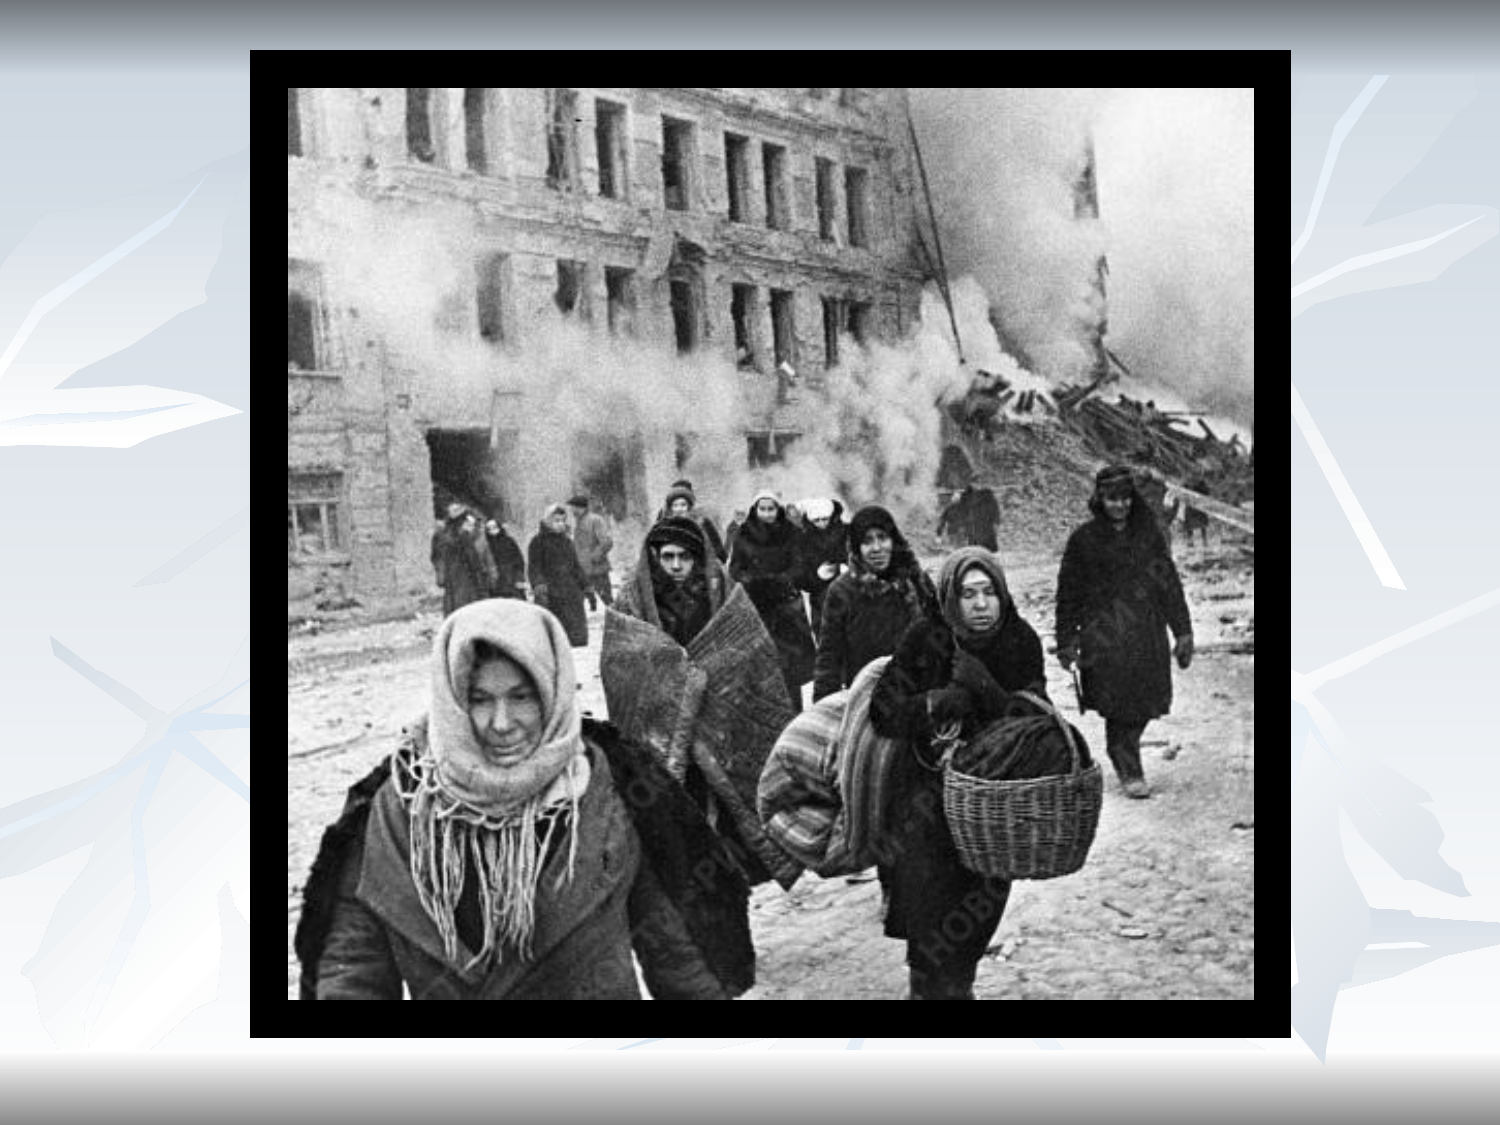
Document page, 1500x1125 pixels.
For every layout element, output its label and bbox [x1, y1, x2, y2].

picture [287, 87, 1254, 1001]
